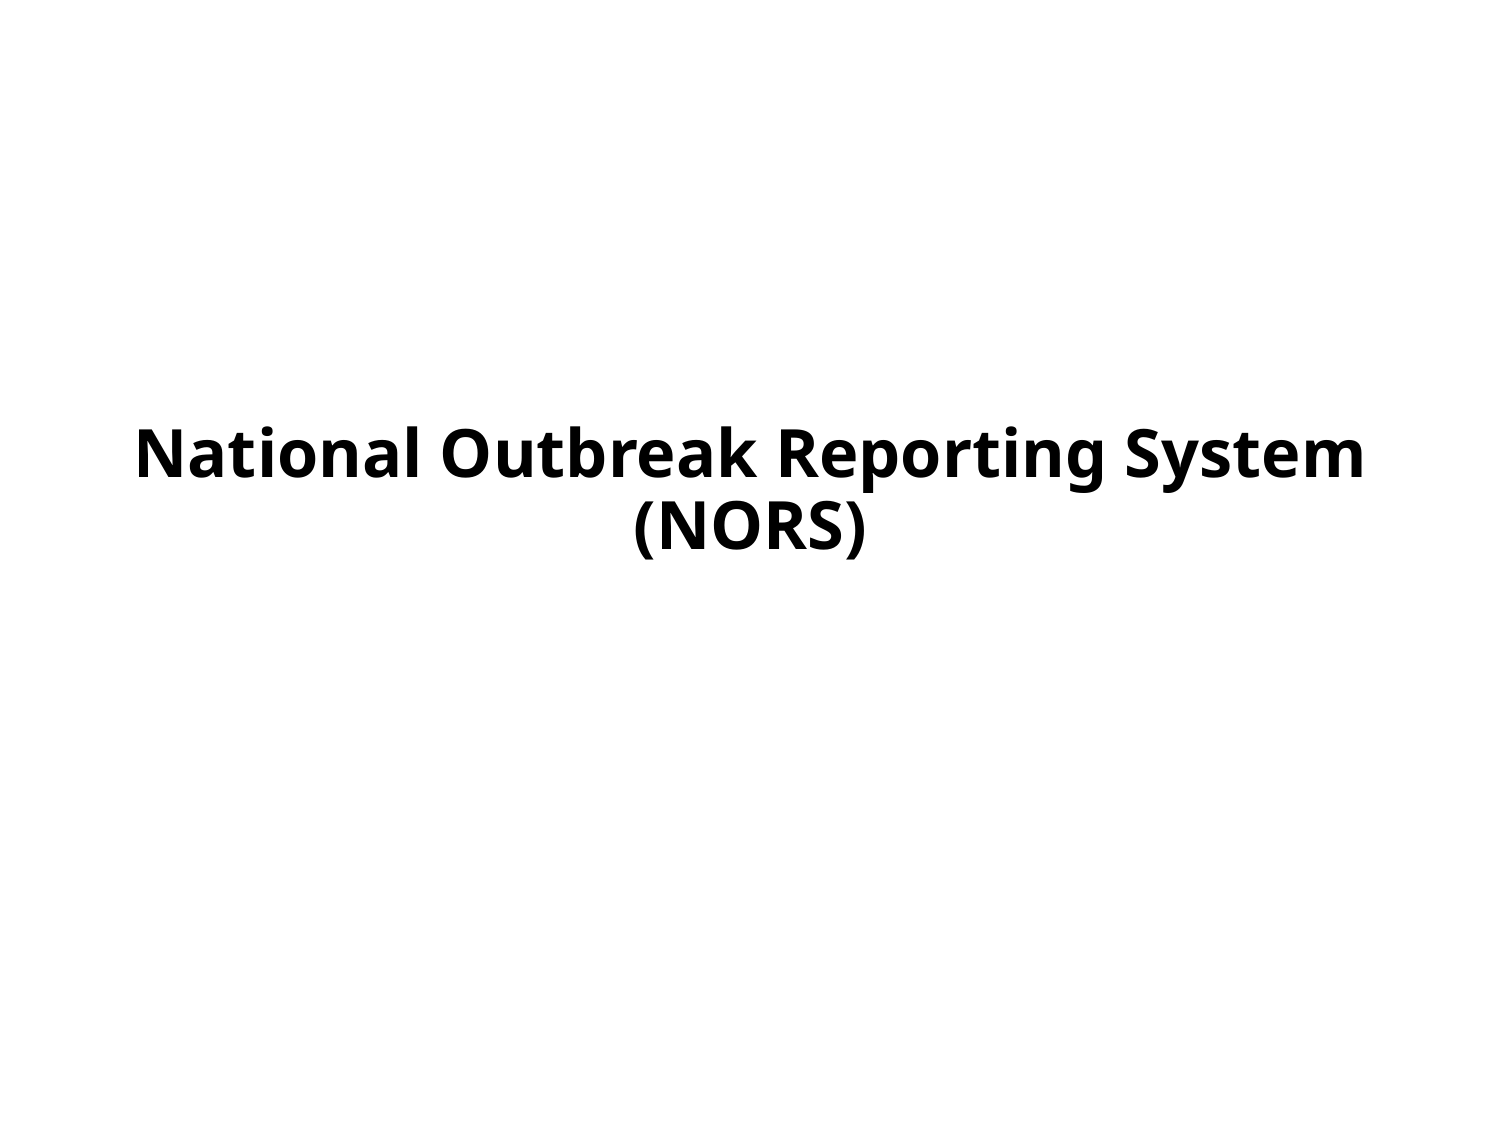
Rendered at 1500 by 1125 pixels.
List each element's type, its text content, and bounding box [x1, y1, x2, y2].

title National Outbreak Reporting System (NORS) [82, 382, 1419, 601]
